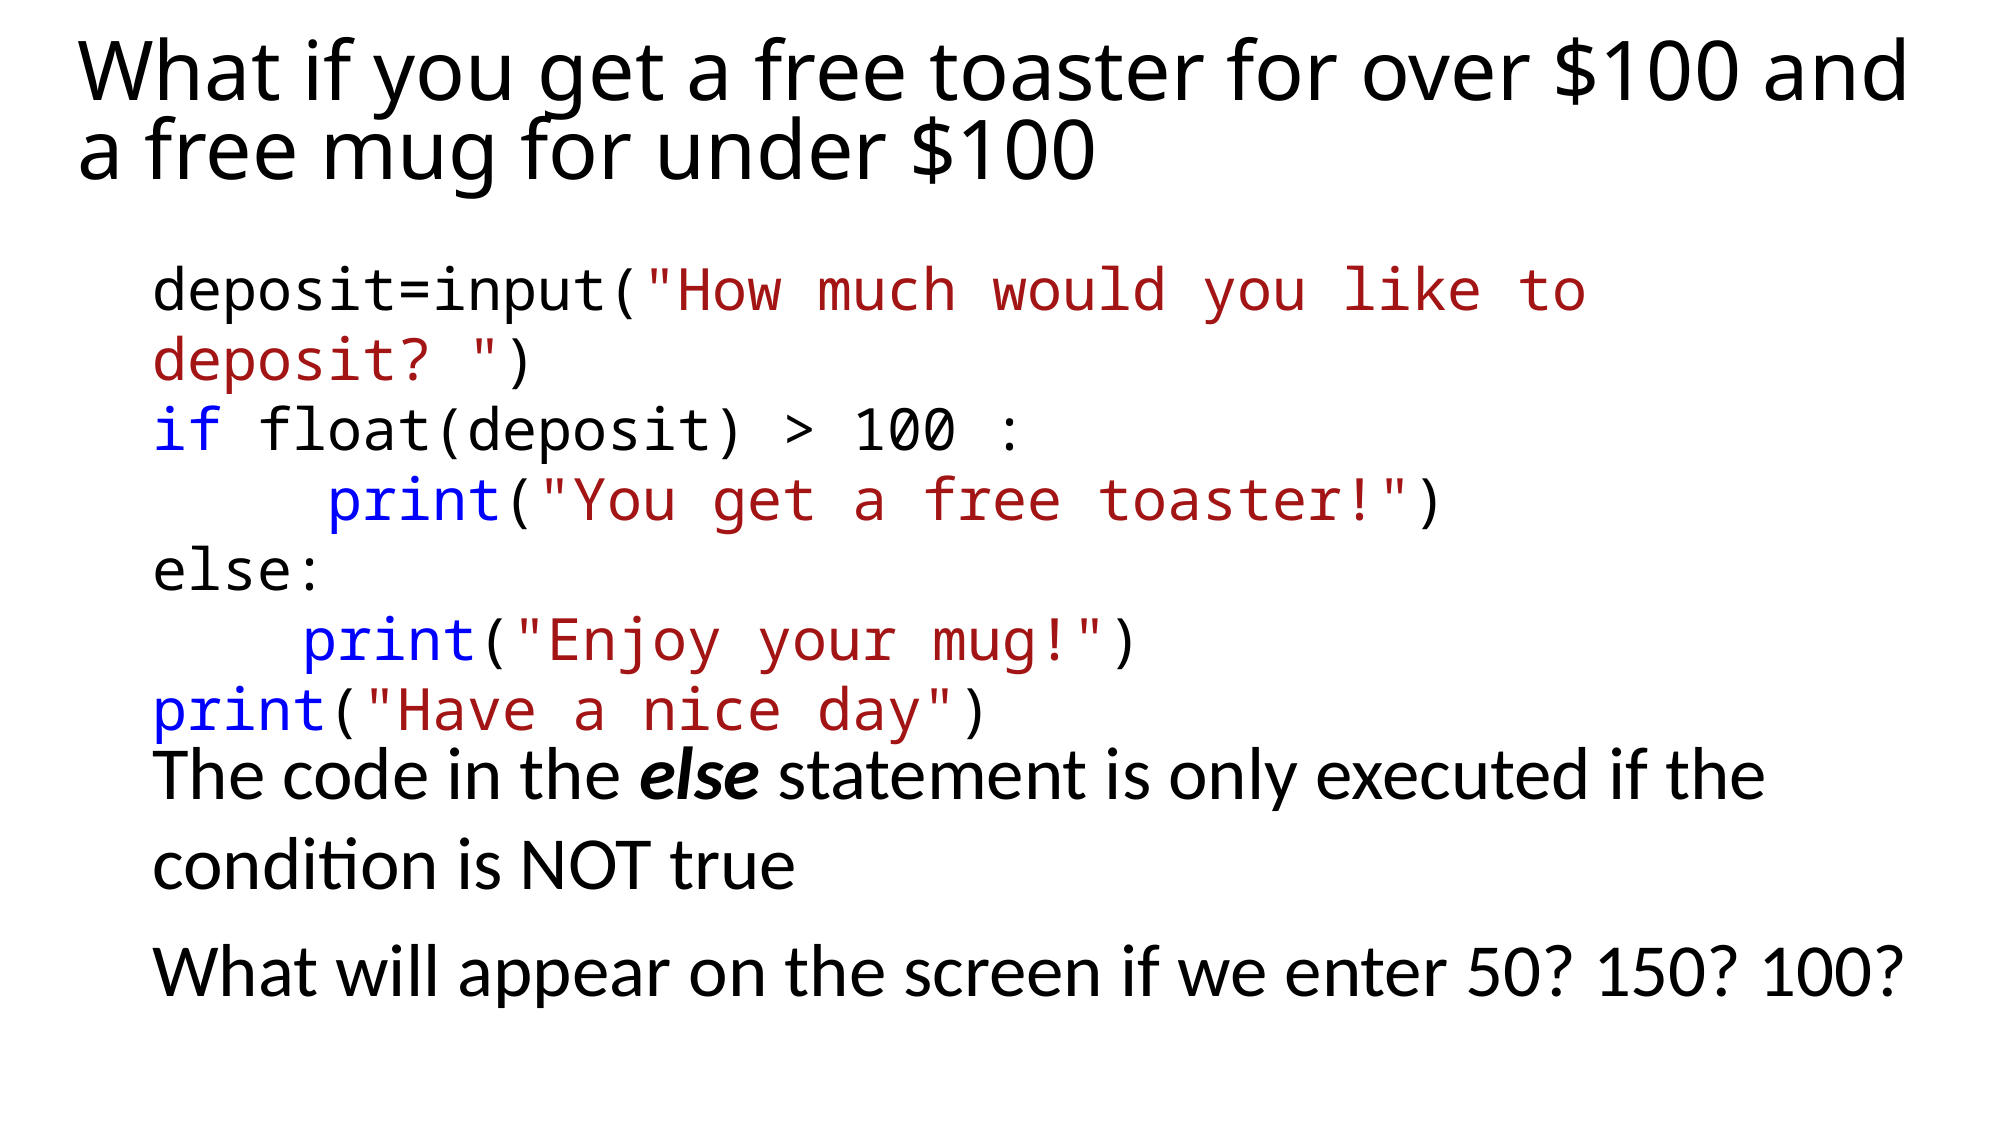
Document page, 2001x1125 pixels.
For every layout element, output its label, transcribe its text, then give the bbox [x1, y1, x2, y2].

text_box The code in the else statement is only executed if the condition is NOT true [137, 717, 1941, 913]
title What if you get a free toaster for over $100 and a free mug for under $100 [62, 29, 1953, 205]
text_box deposit=input("How much would you like to deposit? ") if float(deposit) > 100 : print("You get a free toaster!") else: print("Enjoy your mug!") print("Have a nice day") [137, 244, 1905, 717]
text_box What will appear on the screen if we enter 50? 150? 100? [137, 914, 1941, 1019]
